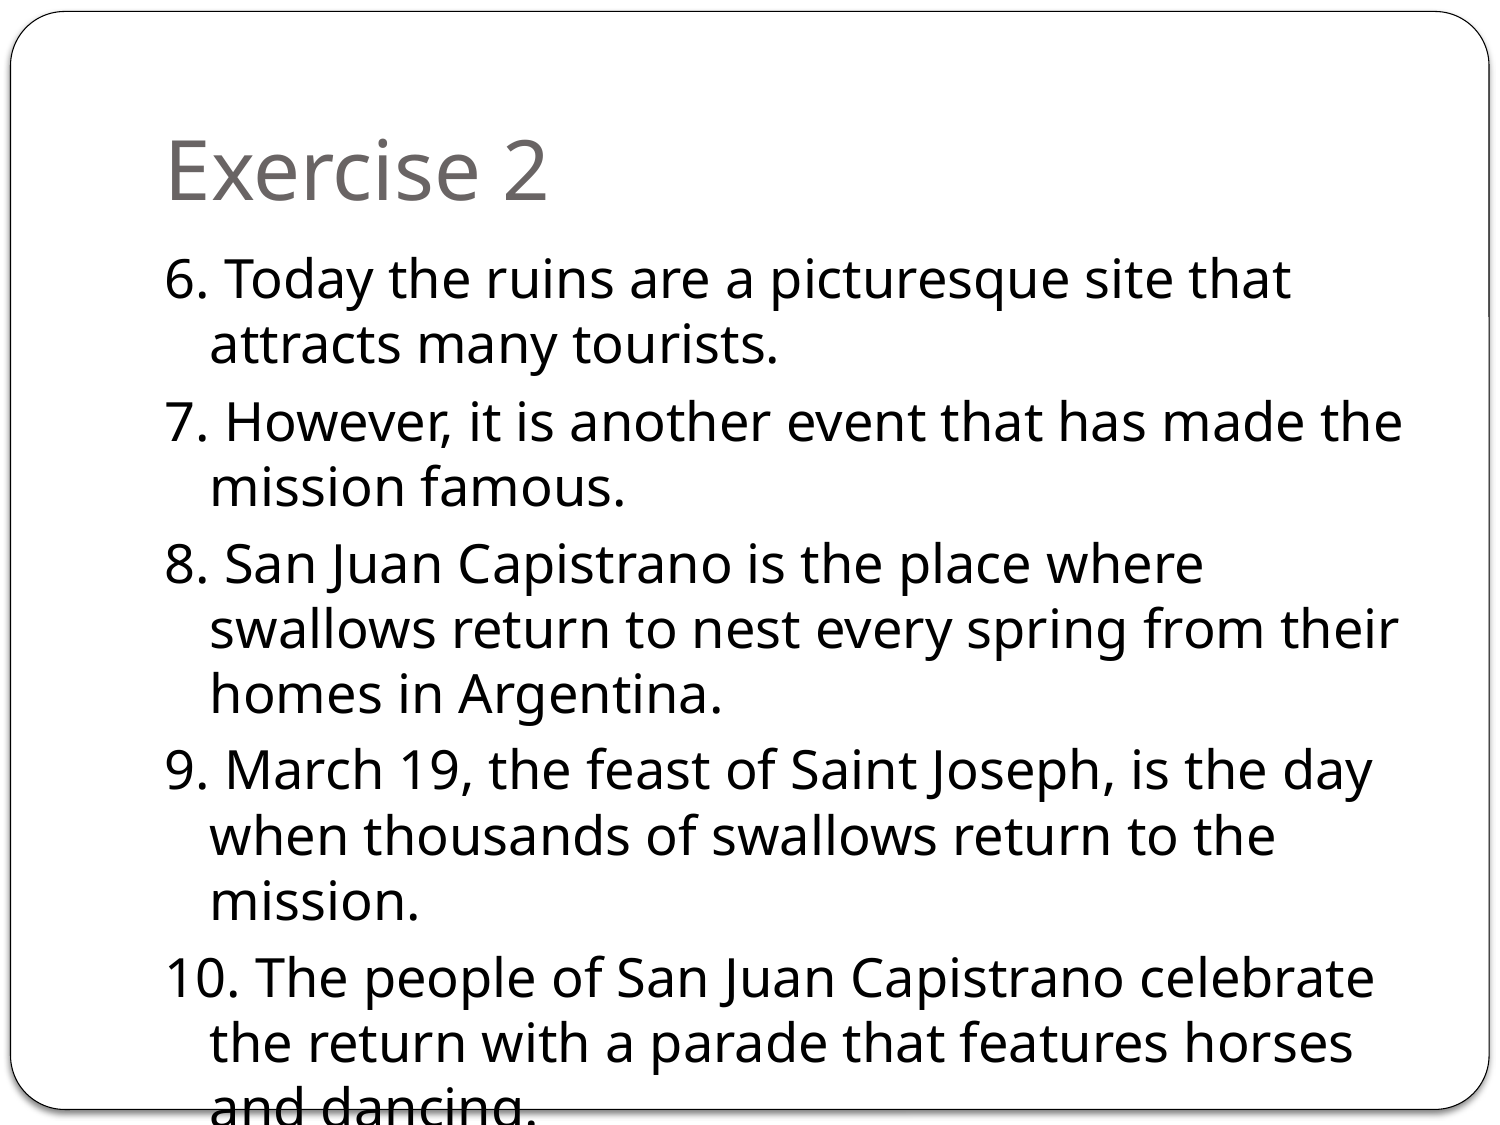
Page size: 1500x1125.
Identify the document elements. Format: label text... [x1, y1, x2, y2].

title Exercise 2 [150, 45, 1425, 233]
list 6. Today the ruins are a picturesque site that attracts many tourists. 7. However, it is another event that has made the mission famous. 8. San Juan Capistrano is the place where swallows return to nest every spring from their homes in Argentina. 9. March 19, the feast of Saint Joseph, is the day when thousands of swallows return to the mission. 10. The people of San Juan Capistrano celebrate the return with a parade that features horses and dancing. [150, 237, 1425, 988]
